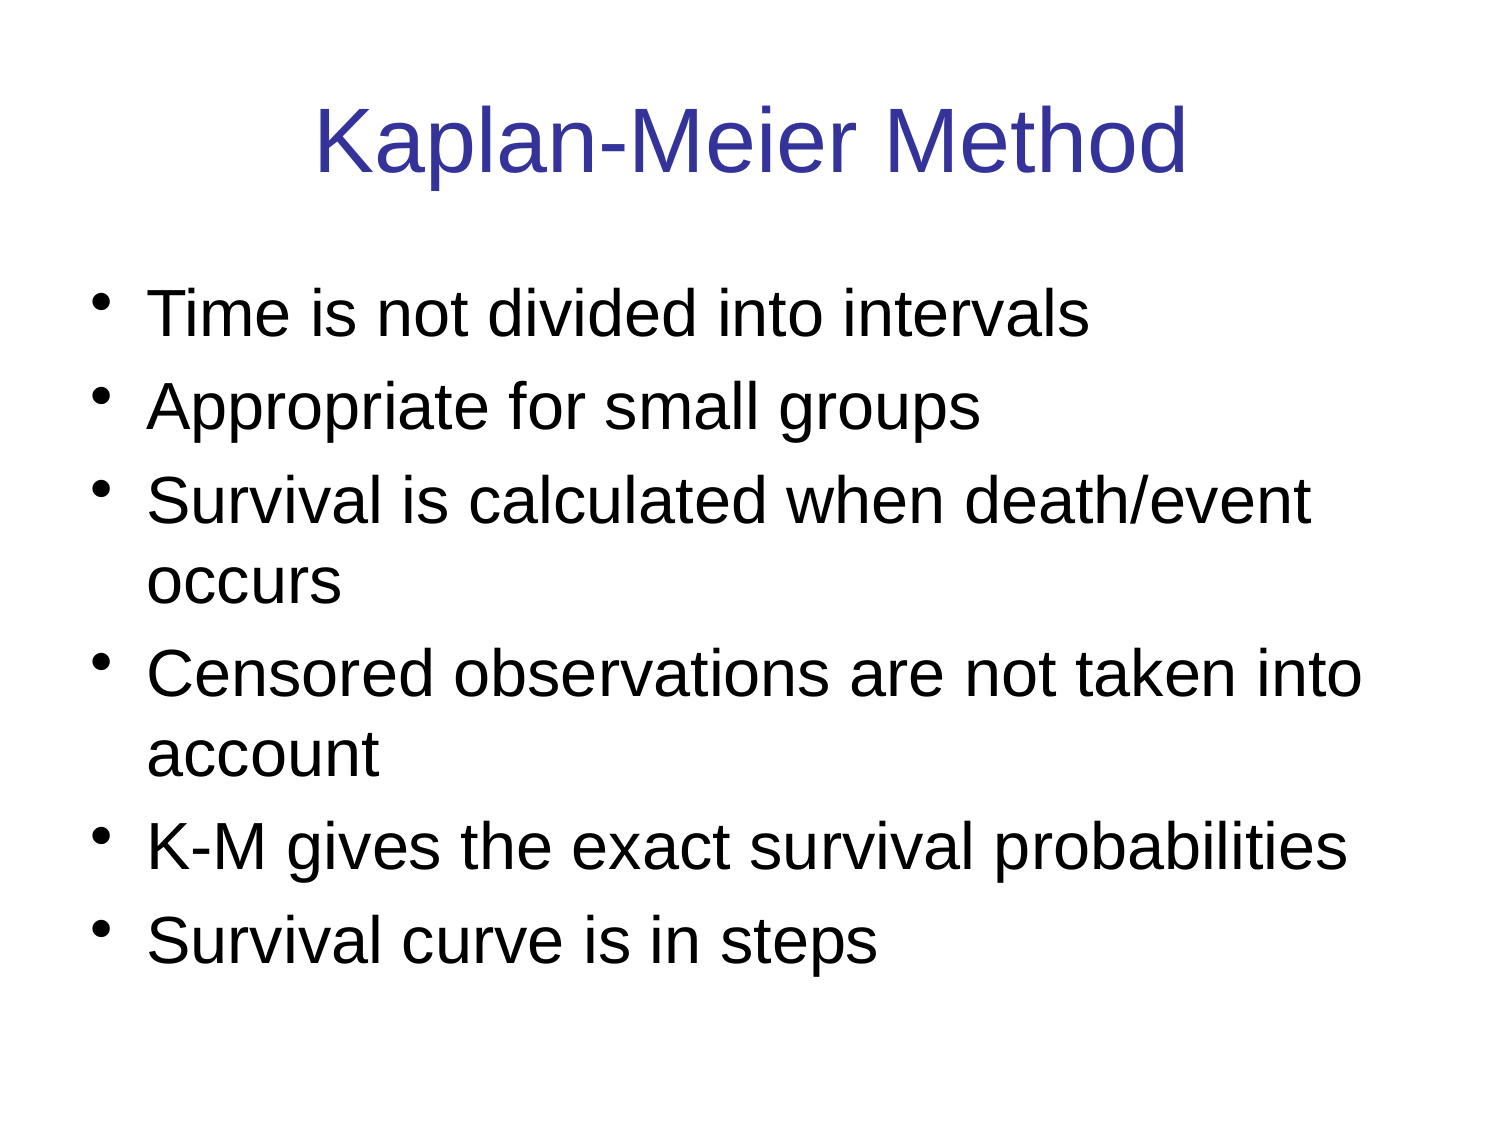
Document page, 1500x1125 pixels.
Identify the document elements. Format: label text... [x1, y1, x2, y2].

title Kaplan-Meier Method [76, 42, 1428, 230]
list Time is not divided into intervals Appropriate for small groups Survival is calculated when death/event occurs Censored observations are not taken into account K-M gives the exact survival probabilities Survival curve is in steps [74, 262, 1426, 1006]
